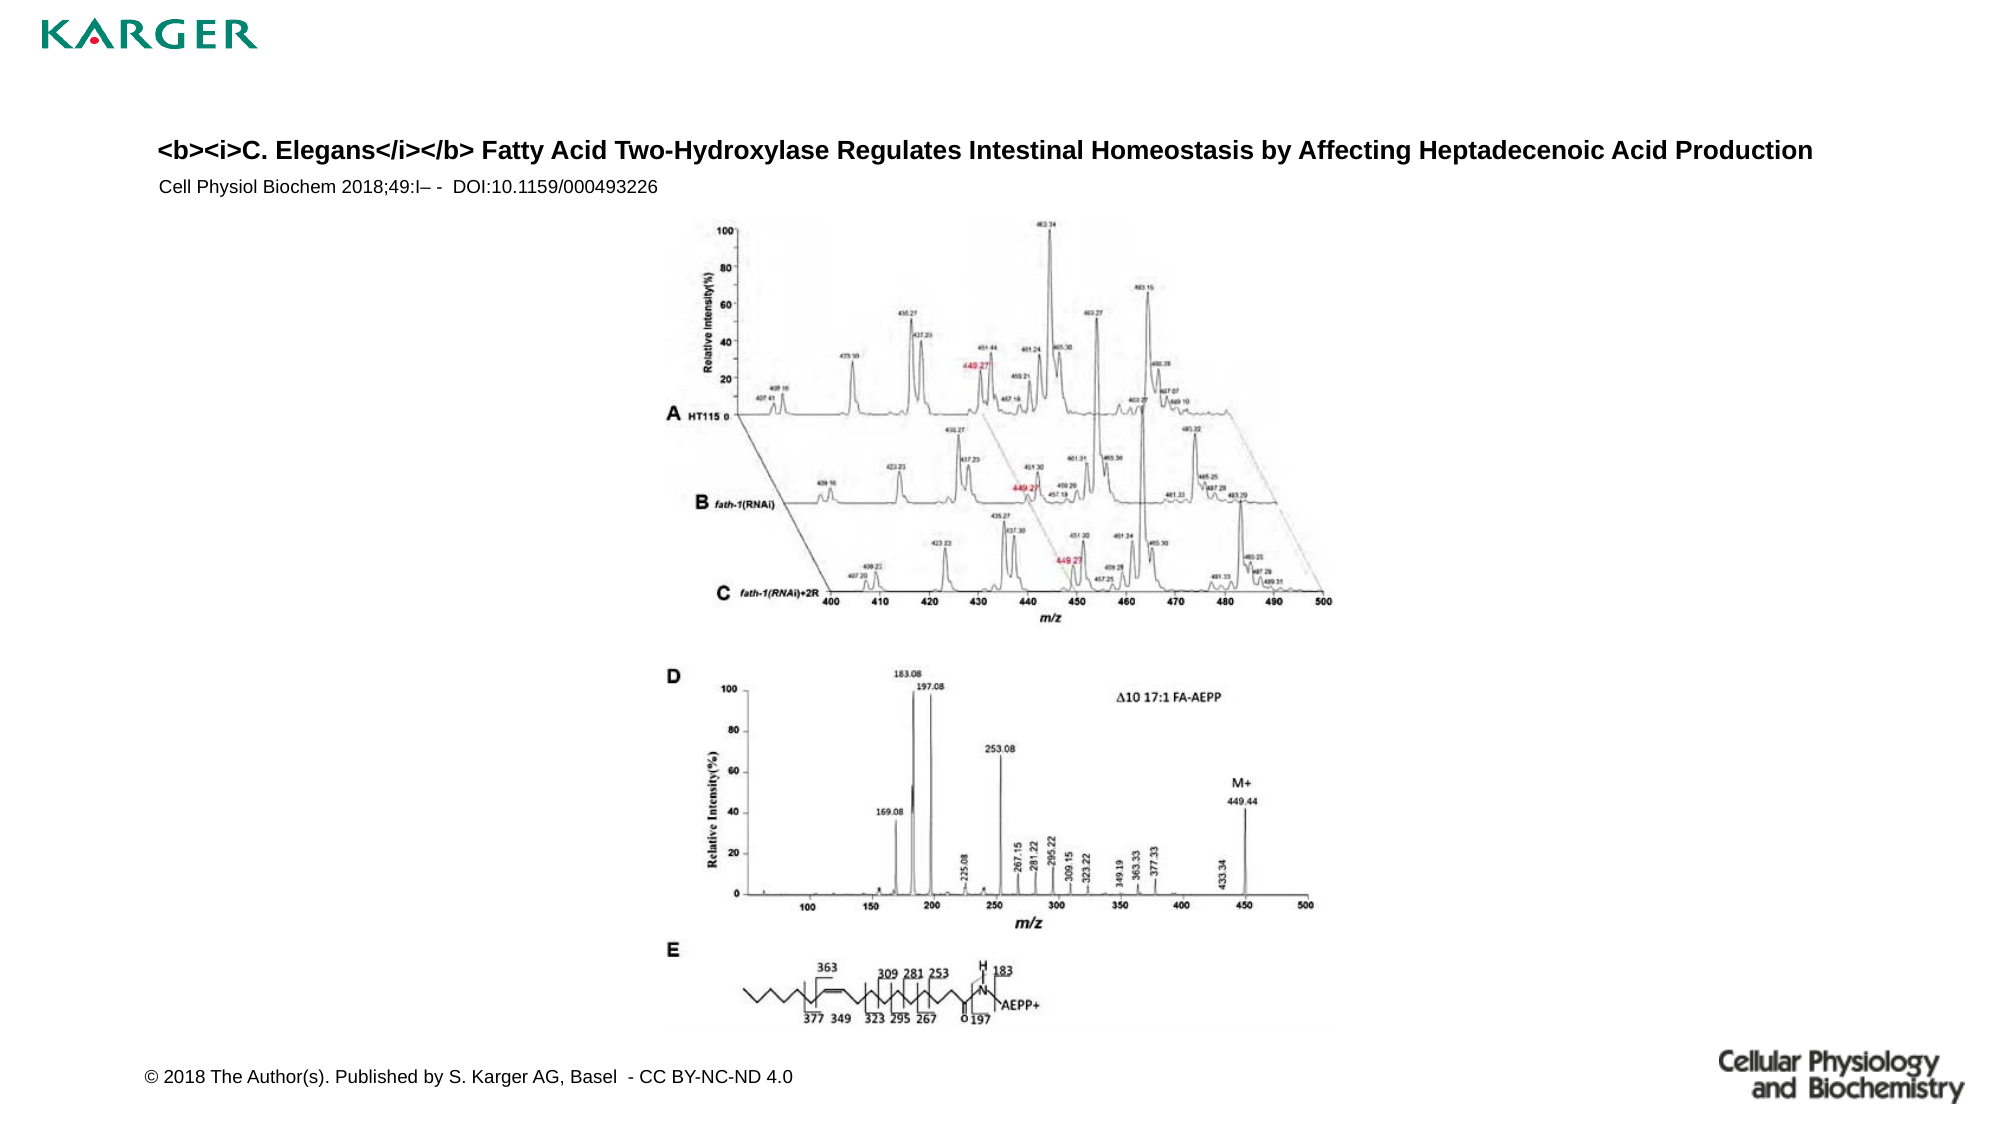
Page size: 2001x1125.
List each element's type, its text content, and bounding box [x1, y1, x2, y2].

list © 2018 The Author(s). Published by S. Karger AG, Basel - CC BY-NC-ND 4.0 [128, 1012, 1643, 1088]
title <b><i>C. Elegans</i></b> Fatty Acid Two-Hydroxylase Regulates Intestinal Homeostasis by Affecting Heptadecenoic Acid Production [142, 112, 1861, 173]
picture [664, 219, 1336, 1029]
list Cell Physiol Biochem 2018;49:I– - DOI:10.1159/000493226 [142, 176, 1858, 220]
picture [1719, 1048, 1966, 1104]
picture [42, 17, 258, 49]
